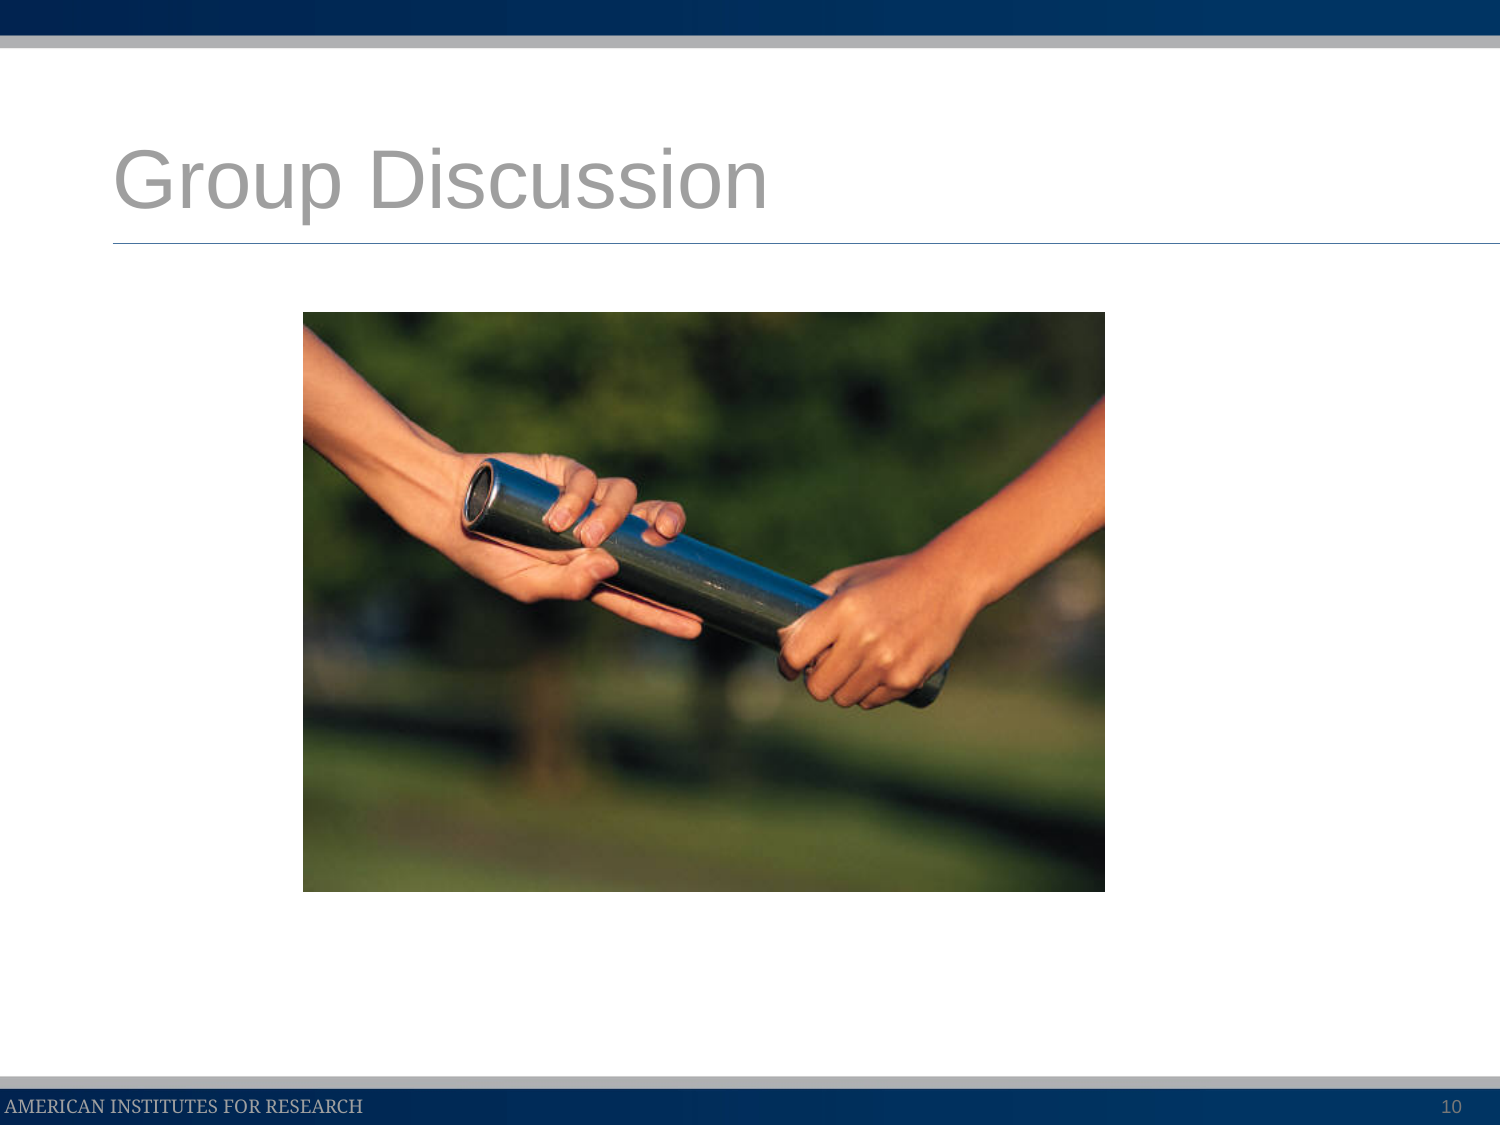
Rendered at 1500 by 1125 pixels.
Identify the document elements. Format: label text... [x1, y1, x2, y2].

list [264, 312, 1144, 892]
title Group Discussion [112, 124, 1463, 226]
slide_number 10 [1438, 1095, 1462, 1118]
picture [0, 0, 1500, 1125]
